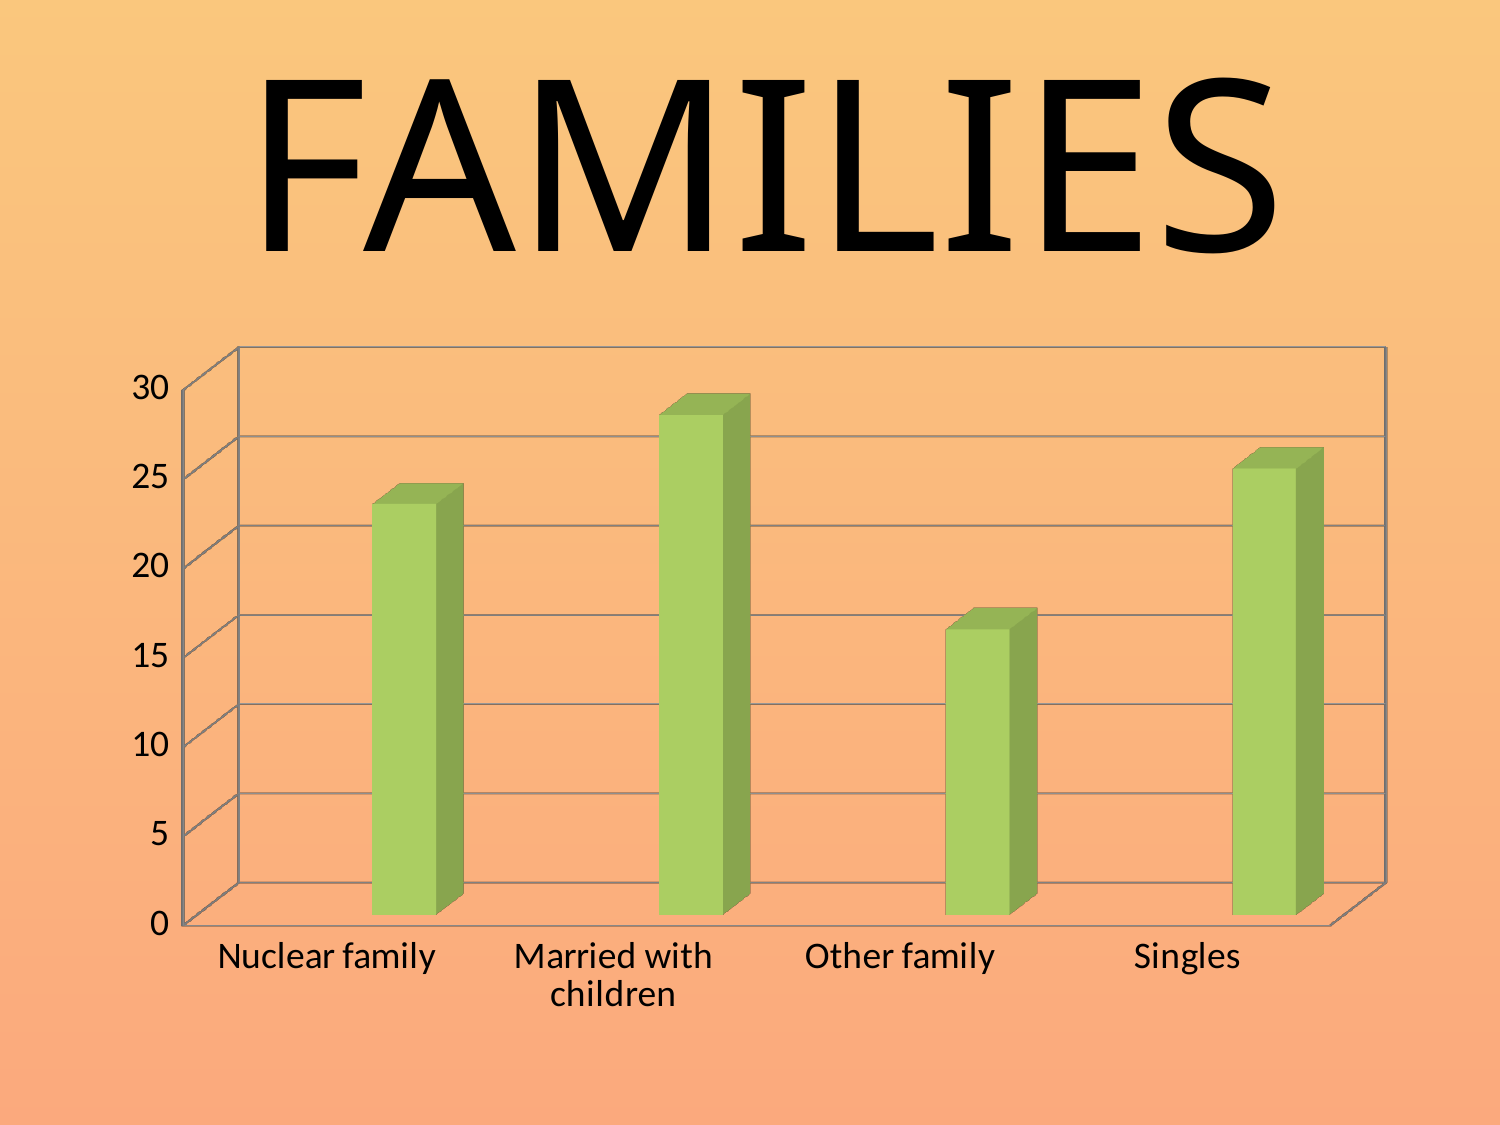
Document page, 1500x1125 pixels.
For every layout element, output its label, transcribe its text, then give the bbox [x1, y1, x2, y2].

chart [88, 302, 1439, 1046]
title FAMILIES [29, 4, 1500, 308]
